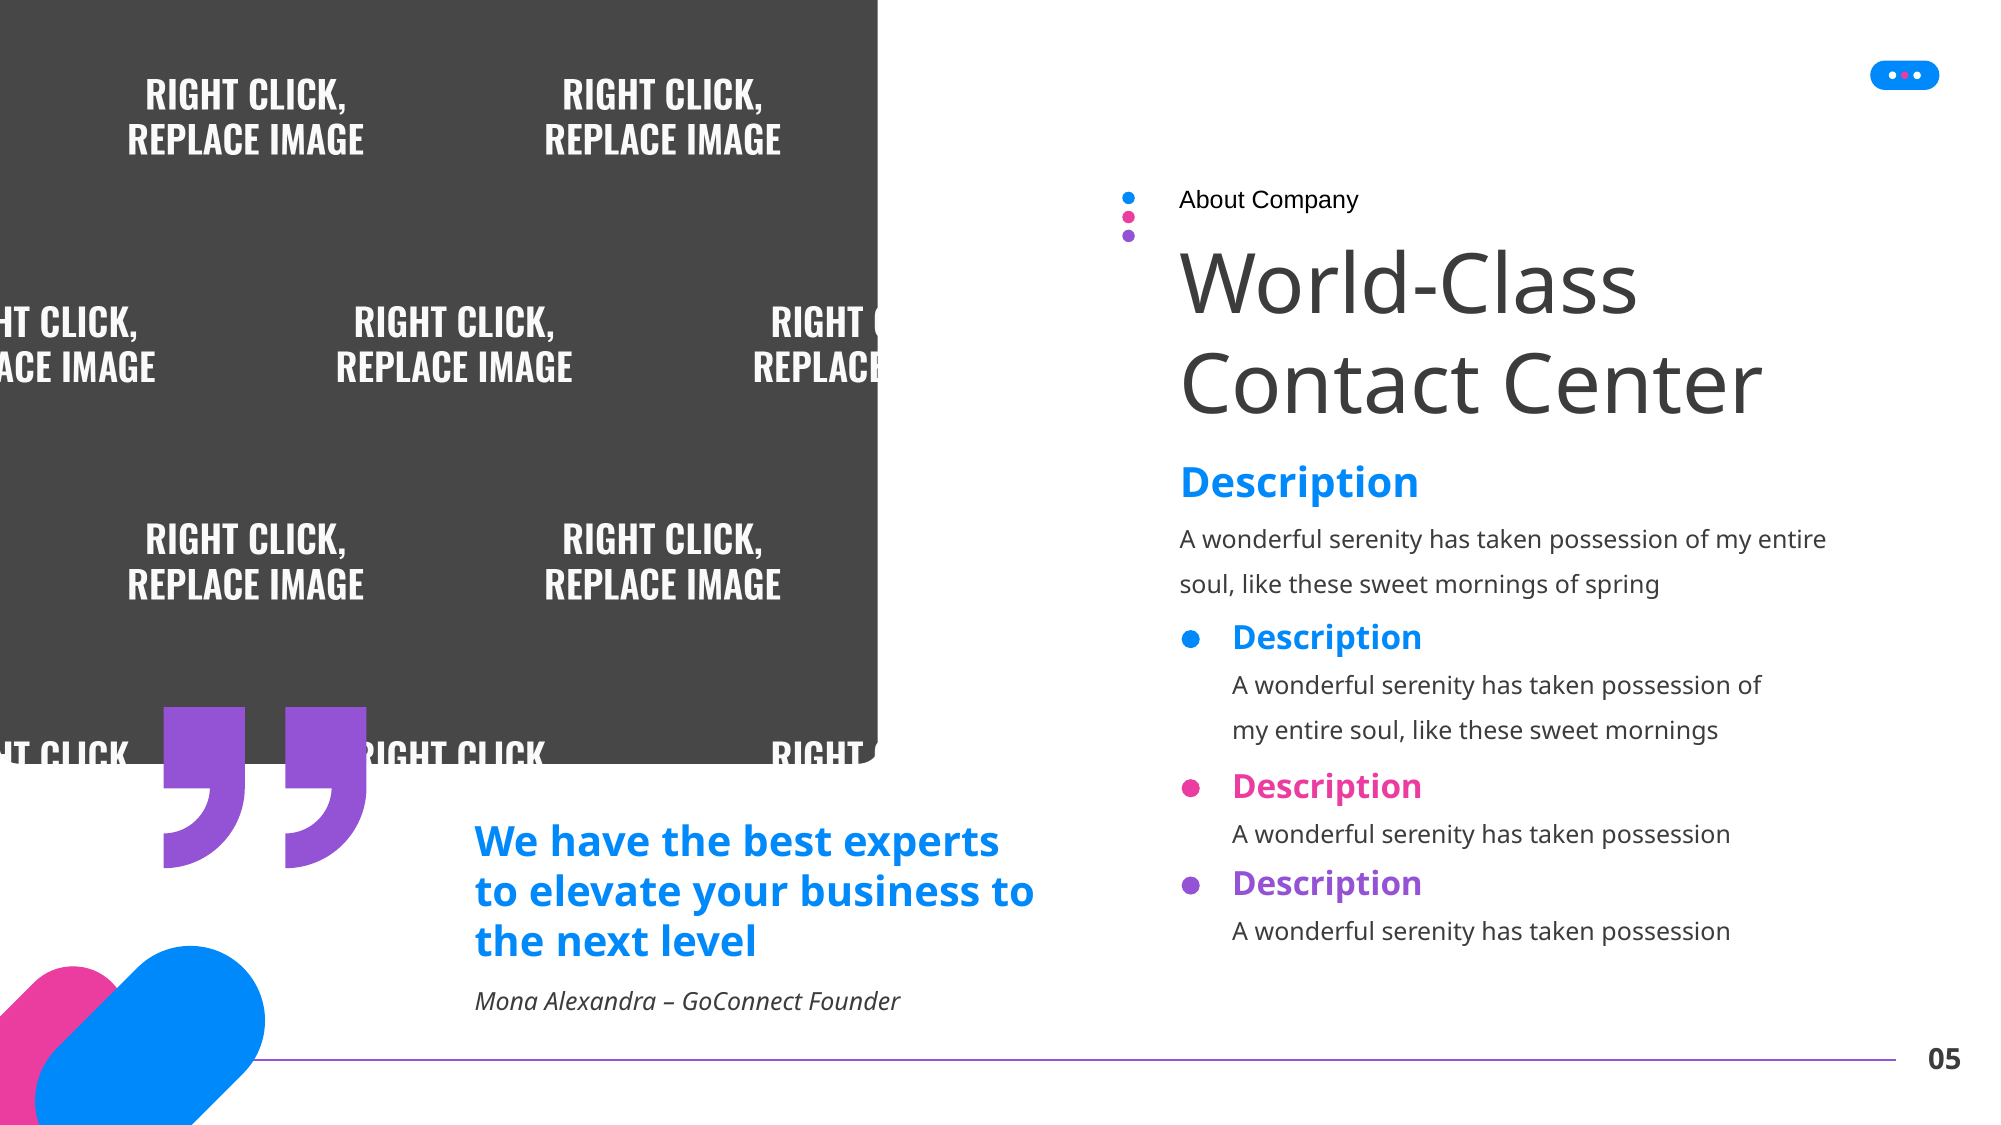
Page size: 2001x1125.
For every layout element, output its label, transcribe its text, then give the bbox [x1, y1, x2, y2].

text_box Description [1164, 447, 1692, 500]
picture [0, 0, 878, 764]
subtitle About Company [1164, 176, 1761, 221]
text_box A wonderful serenity has taken possession of my entire soul, like these sweet mornings [1217, 646, 1779, 752]
text_box A wonderful serenity has taken possession [1217, 796, 1779, 856]
title World-Class Contact Center [1164, 221, 1870, 439]
text_box [1180, 628, 1201, 650]
text_box We have the best experts to elevate your business to the next level [459, 807, 1069, 972]
text_box A wonderful serenity has taken possession of my entire soul, like these sweet mornings of spring [1164, 500, 1857, 606]
text_box Description [1217, 608, 1614, 646]
text_box A wonderful serenity has taken possession [1217, 893, 1779, 953]
text_box [1180, 778, 1201, 799]
slide_number 05 [1883, 1034, 1977, 1086]
text_box [1180, 875, 1201, 896]
text_box Description [1217, 855, 1614, 893]
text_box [163, 707, 367, 869]
text_box Description [1217, 757, 1614, 796]
text_box Mona Alexandra – GoConnect Founder [459, 963, 1021, 1023]
